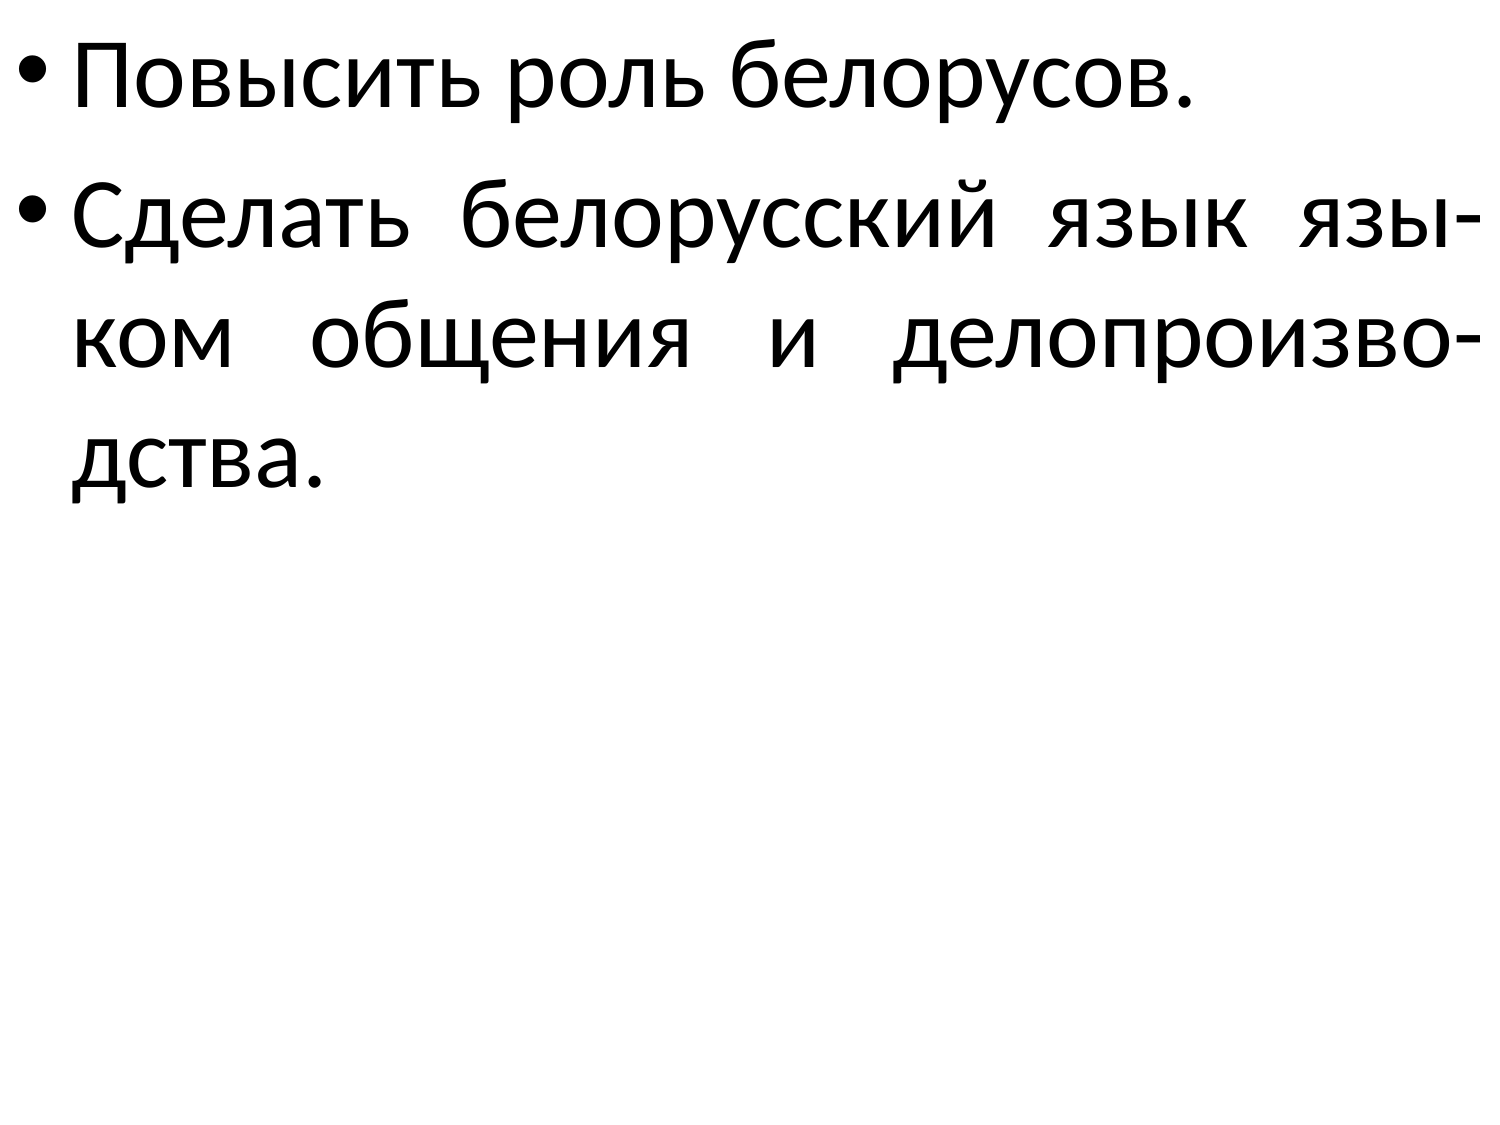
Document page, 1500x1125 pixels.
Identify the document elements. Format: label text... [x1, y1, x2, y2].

list Повысить роль белорусов. Сделать белорусский язык язы-ком общения и делопроизво-дства. [0, 0, 1500, 1125]
